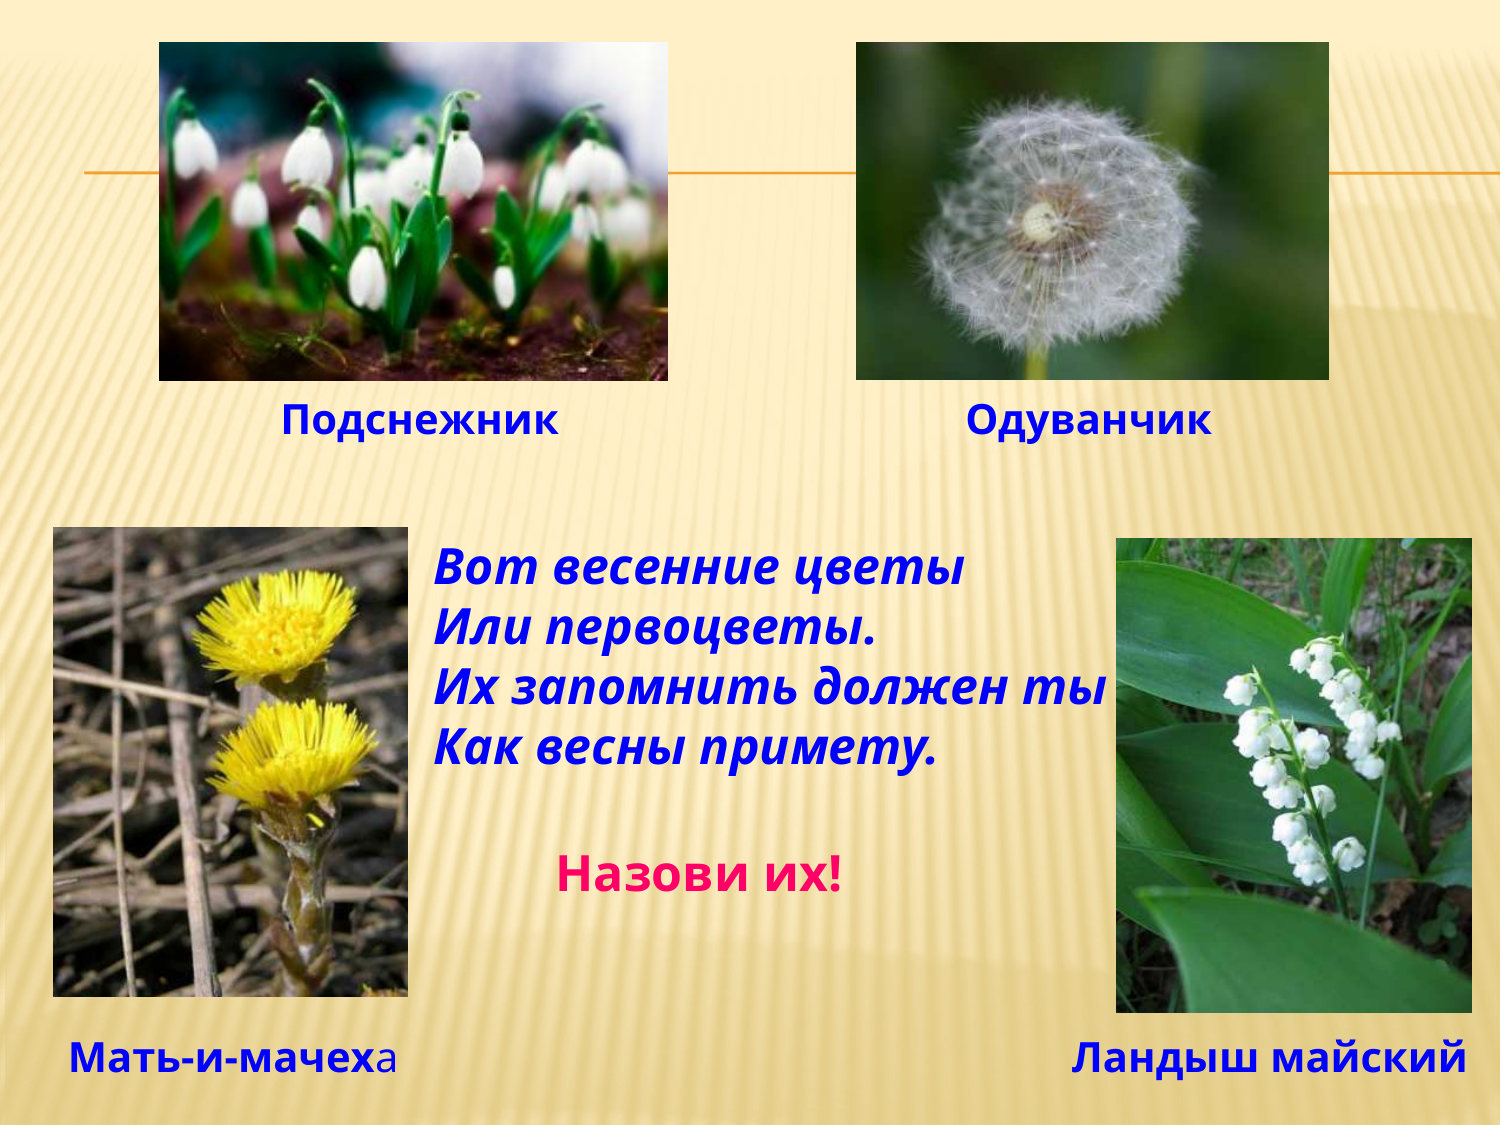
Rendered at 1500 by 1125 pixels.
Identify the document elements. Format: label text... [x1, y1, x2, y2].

text_box Вот весенние цветы Или первоцветы. Их запомнить должен ты Как весны примету. [419, 527, 1128, 782]
picture [855, 42, 1330, 380]
picture [1115, 538, 1472, 1013]
picture [52, 526, 409, 998]
text_box Одуванчик [950, 396, 1326, 451]
text_box Мать-и-мачеха [53, 1023, 420, 1088]
text_box Подснежник [265, 385, 680, 451]
text_box Ландыш майский [1057, 1023, 1500, 1088]
picture [159, 42, 668, 381]
text_box Назови их! [540, 834, 858, 909]
